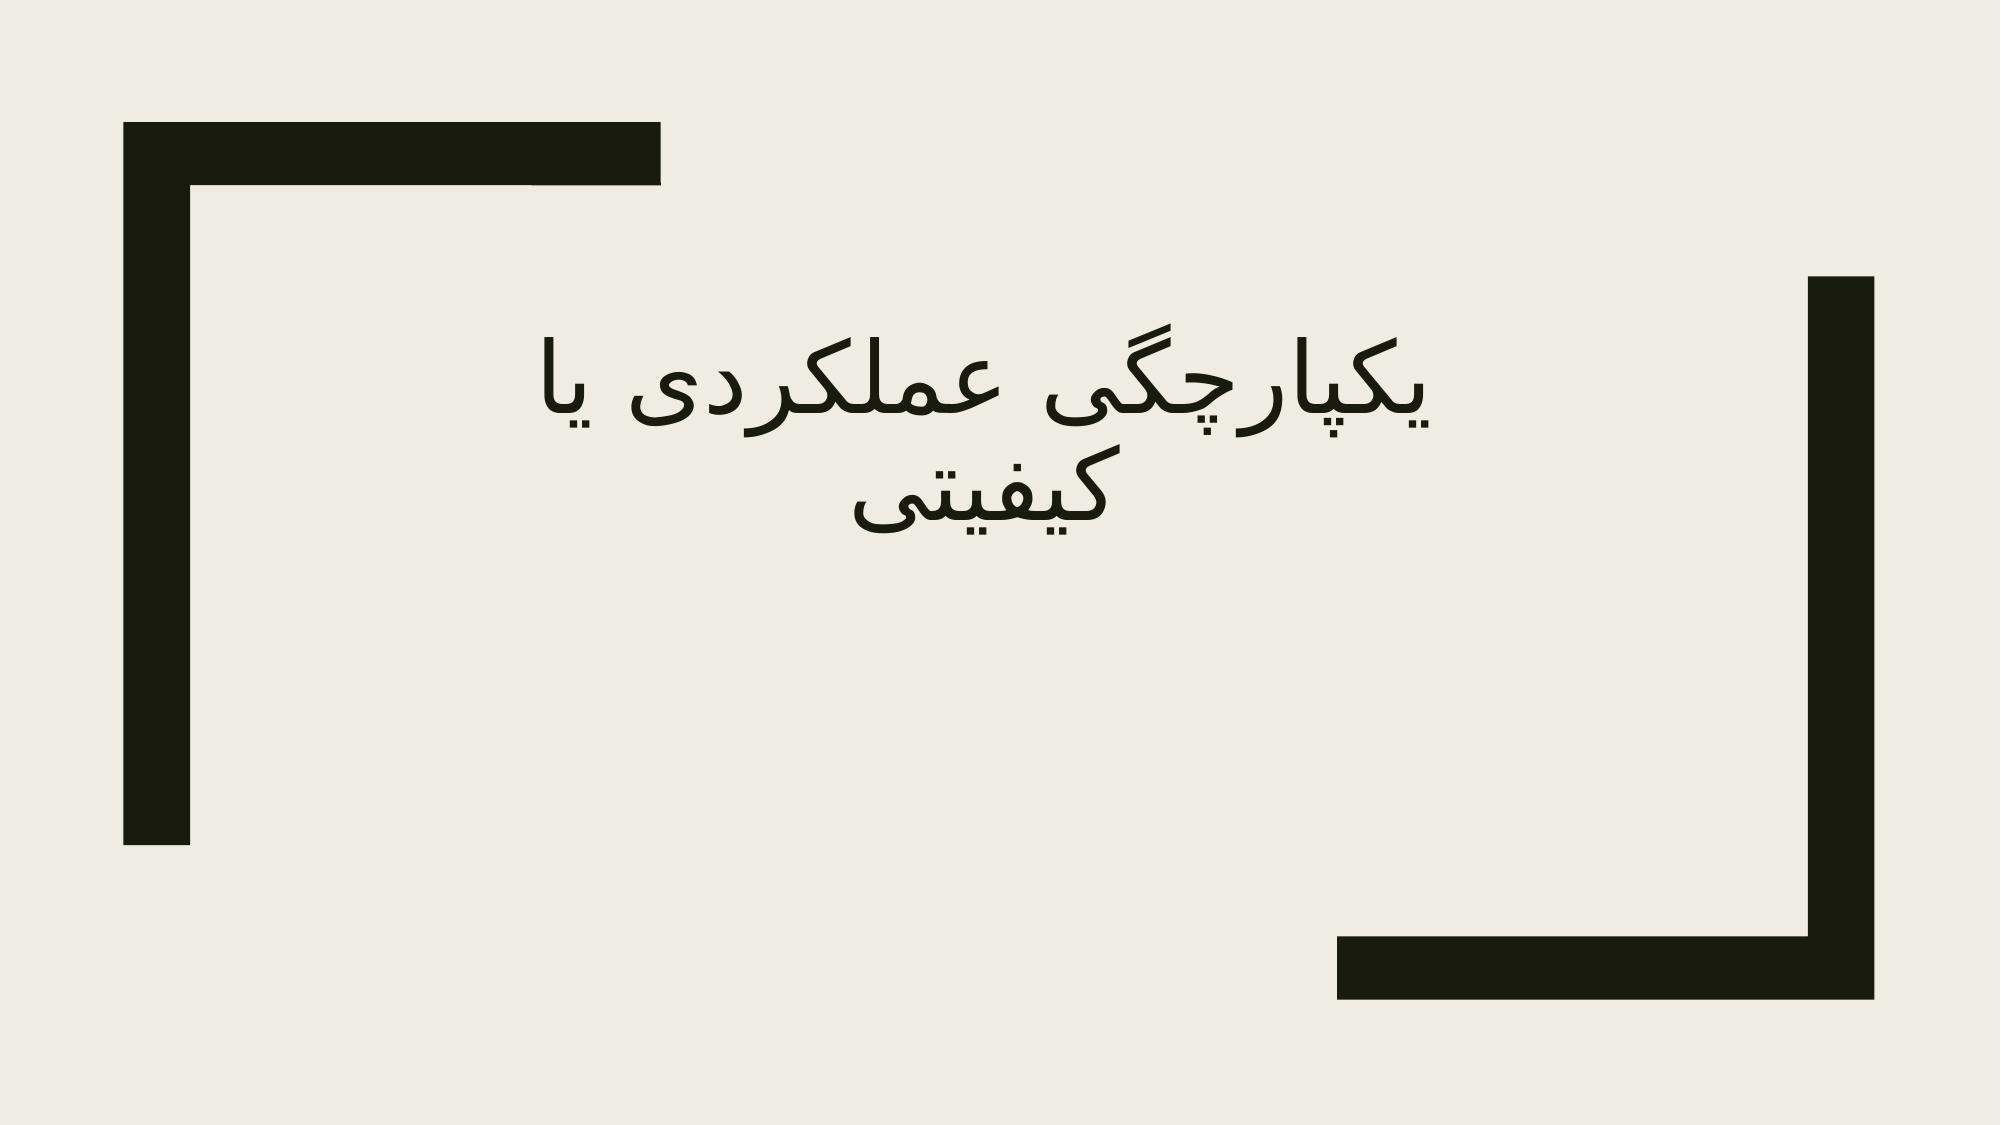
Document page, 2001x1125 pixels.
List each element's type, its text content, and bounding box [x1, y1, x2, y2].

title یکپارچگی عملکردی یا کیفیتی [468, 0, 1502, 550]
